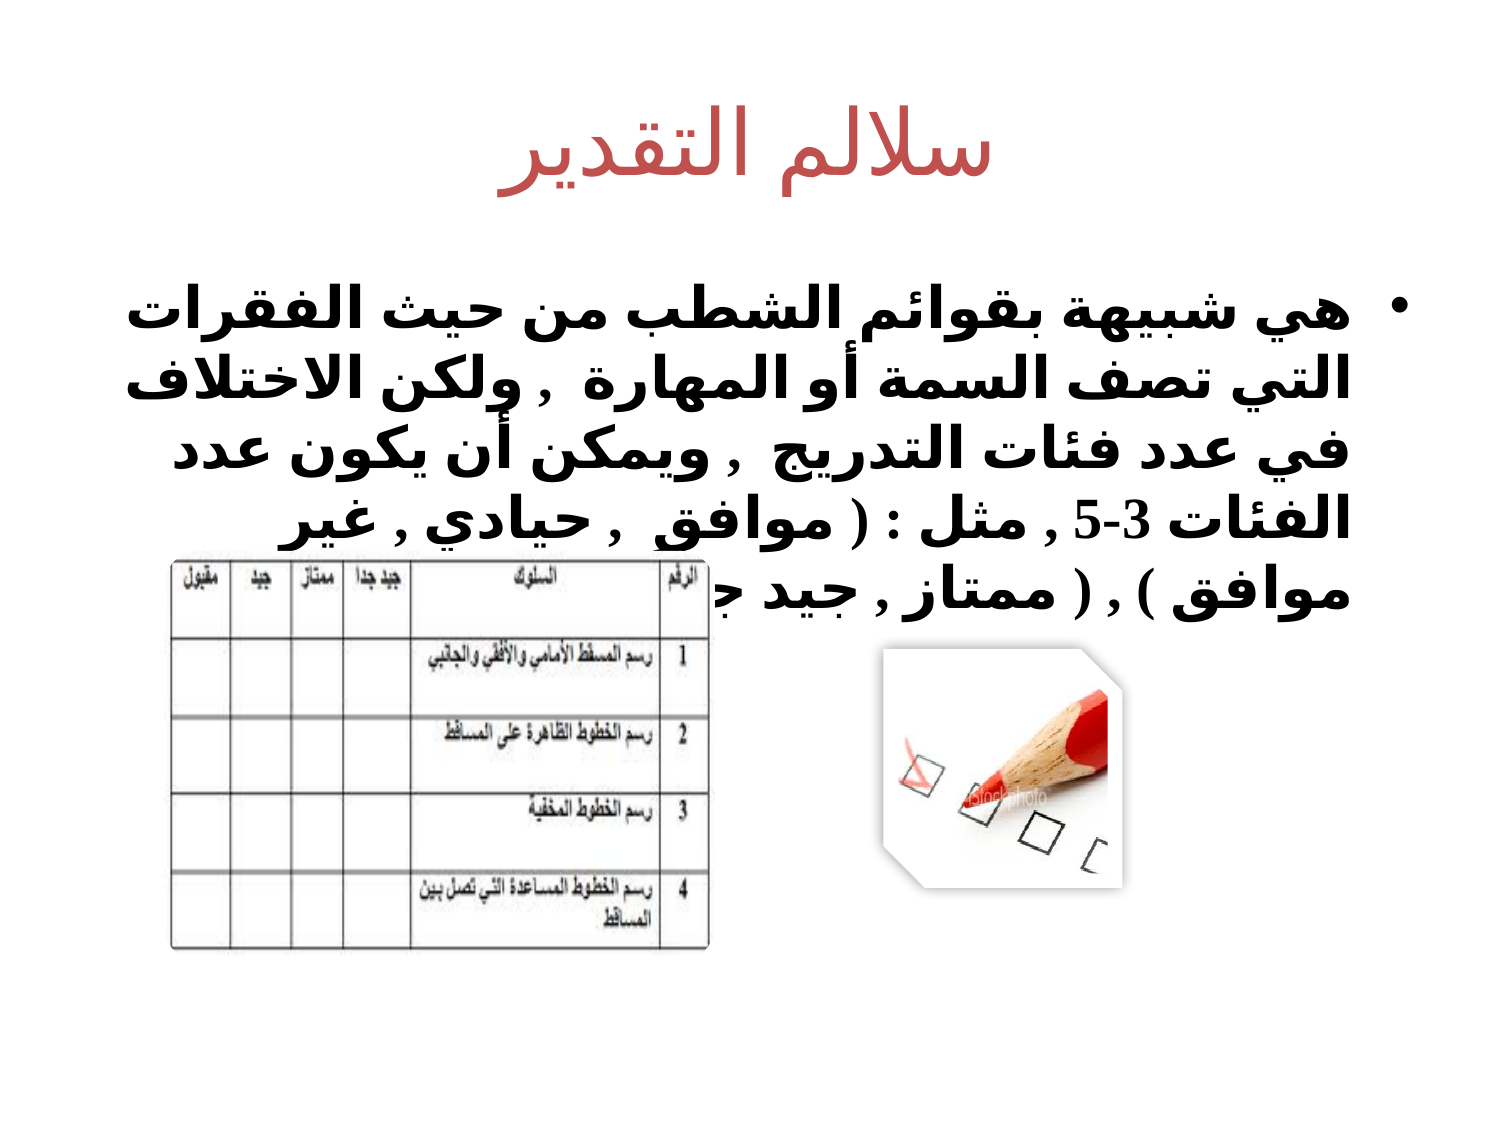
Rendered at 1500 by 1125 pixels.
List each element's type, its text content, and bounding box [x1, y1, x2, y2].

list هي شبيهة بقوائم الشطب من حيث الفقرات التي تصف السمة أو المهارة , ولكن الاختلاف في عدد فئات التدريج , ويمكن أن يكون عدد الفئات 3-5 , مثل : ( موافق , حيادي , غير موافق ) , ( ممتاز , جيد جداً ,جيد , مقبول ) . [75, 262, 1425, 1005]
picture [163, 550, 716, 962]
title سلالم التقدير [75, 45, 1425, 233]
picture [890, 655, 1116, 881]
